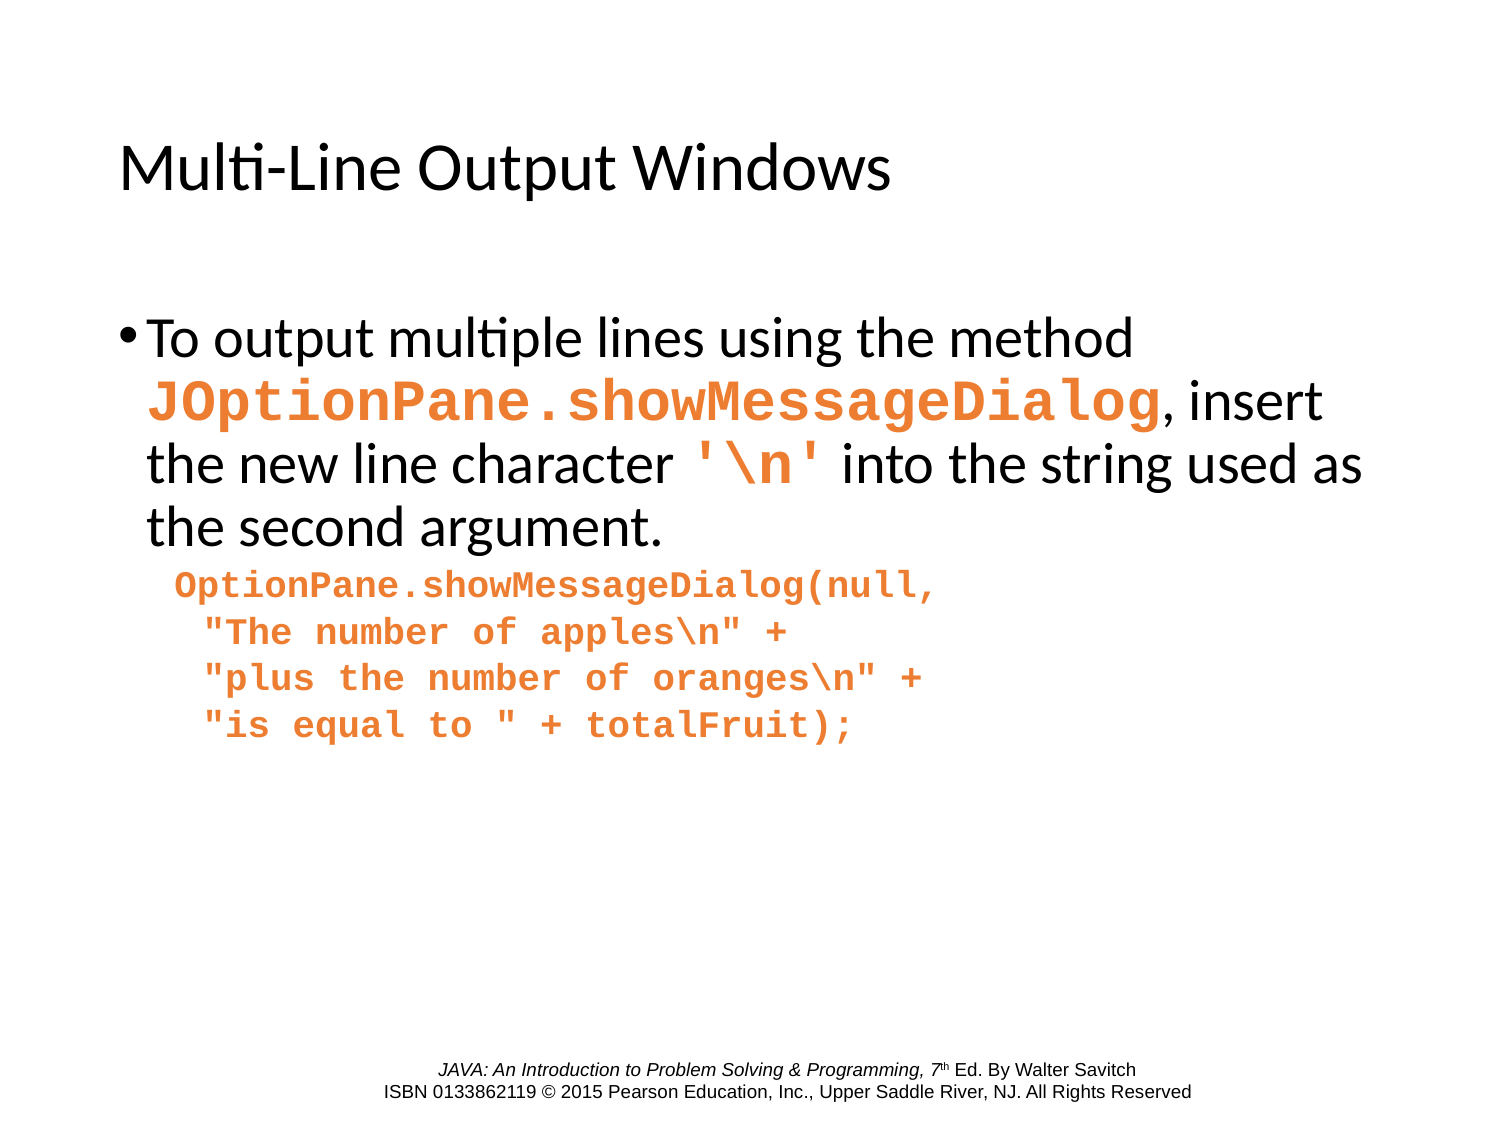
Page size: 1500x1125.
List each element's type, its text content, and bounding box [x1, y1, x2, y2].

list To output multiple lines using the method JOptionPane.showMessageDialog, insert the new line character '\n' into the string used as the second argument. OptionPane.showMessageDialog(null, "The number of apples\n" + "plus the number of oranges\n" + "is equal to " + totalFruit); [103, 299, 1397, 1014]
title Multi-Line Output Windows [103, 59, 1397, 278]
